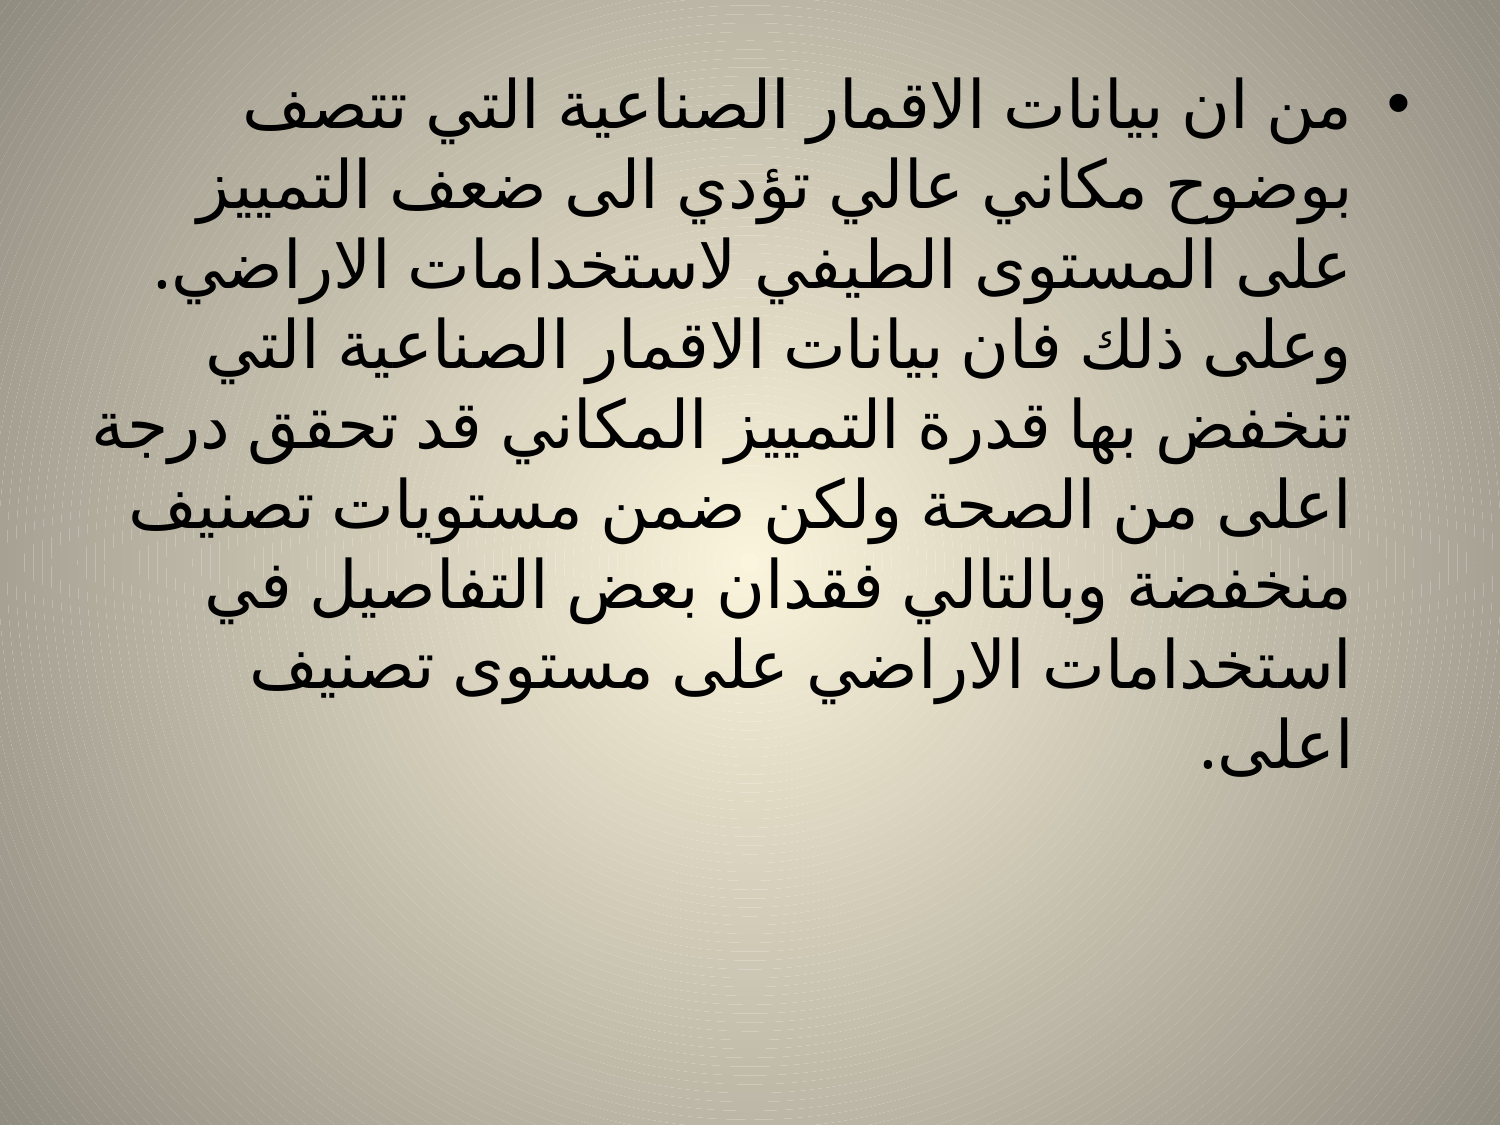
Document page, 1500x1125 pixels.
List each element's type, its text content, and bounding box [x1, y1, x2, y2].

list من ان بيانات الاقمار الصناعية التي تتصف بوضوح مكاني عالي تؤدي الى ضعف التمييز على المستوى الطيفي لاستخدامات الاراضي. وعلى ذلك فان بيانات الاقمار الصناعية التي تنخفض بها قدرة التمييز المكاني قد تحقق درجة اعلى من الصحة ولكن ضمن مستويات تصنيف منخفضة وبالتالي فقدان بعض التفاصيل في استخدامات الاراضي على مستوى تصنيف اعلى. [75, 54, 1425, 1005]
